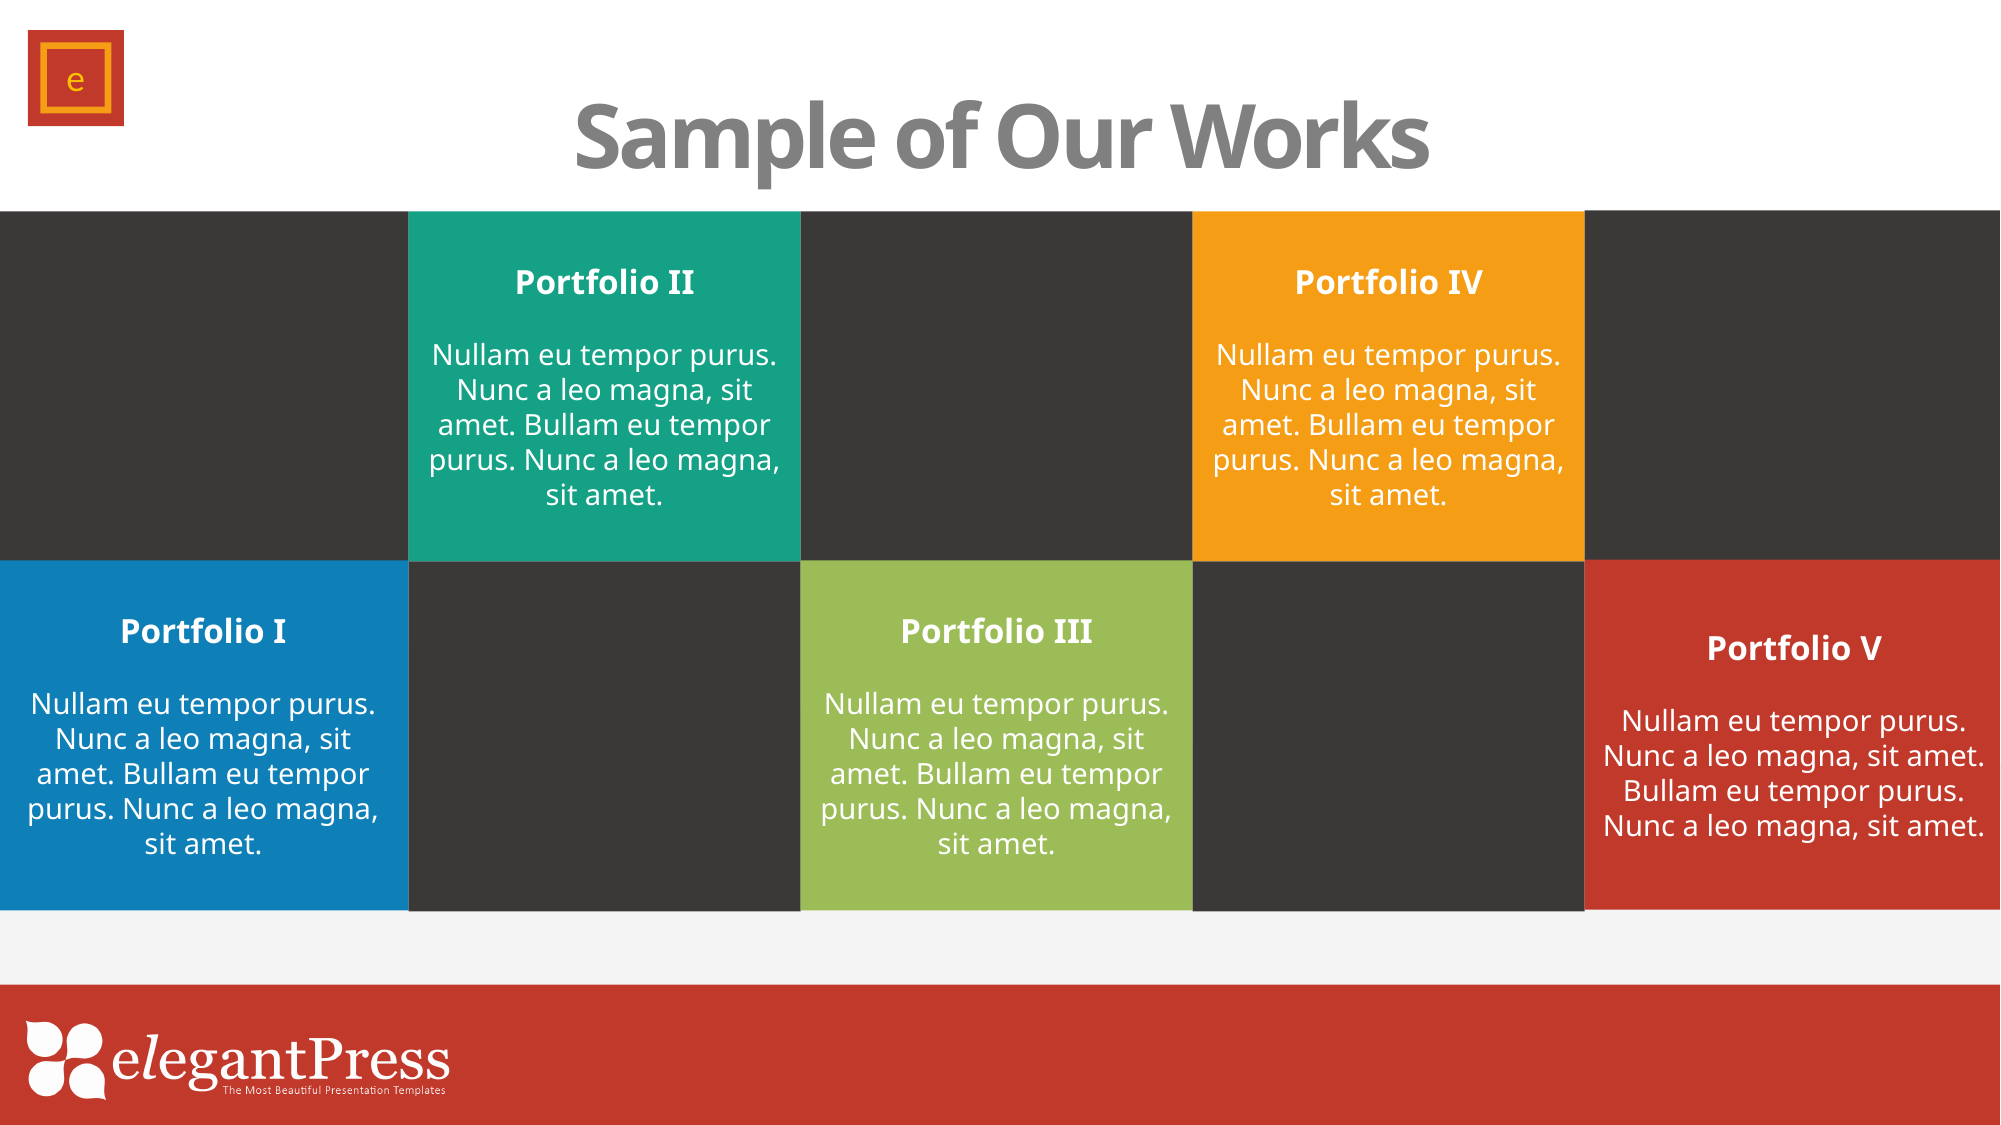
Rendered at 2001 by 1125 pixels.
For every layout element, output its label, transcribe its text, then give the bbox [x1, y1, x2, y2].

text_box Sample of Our Works [563, 74, 1444, 192]
picture [17, 1012, 454, 1111]
text_box [800, 210, 1192, 559]
text_box Portfolio II Nullam eu tempor purus. Nunc a leo magna, sit amet. Bullam eu tempor purus. Nunc a leo magna, sit amet. [408, 210, 800, 560]
text_box [0, 210, 408, 559]
text_box [1192, 560, 1586, 912]
text_box Portfolio I Nullam eu tempor purus. Nunc a leo magna, sit amet. Bullam eu tempor purus. Nunc a leo magna, sit amet. [0, 559, 408, 911]
text_box [408, 560, 802, 912]
text_box Portfolio III Nullam eu tempor purus. Nunc a leo magna, sit amet. Bullam eu tempor purus. Nunc a leo magna, sit amet. [800, 559, 1192, 911]
text_box Portfolio IV Nullam eu tempor purus. Nunc a leo magna, sit amet. Bullam eu tempor purus. Nunc a leo magna, sit amet. [1192, 210, 1584, 560]
text_box [1584, 209, 2000, 559]
text_box Portfolio V Nullam eu tempor purus. Nunc a leo magna, sit amet. Bullam eu tempor purus. Nunc a leo magna, sit amet. [1584, 559, 2000, 911]
